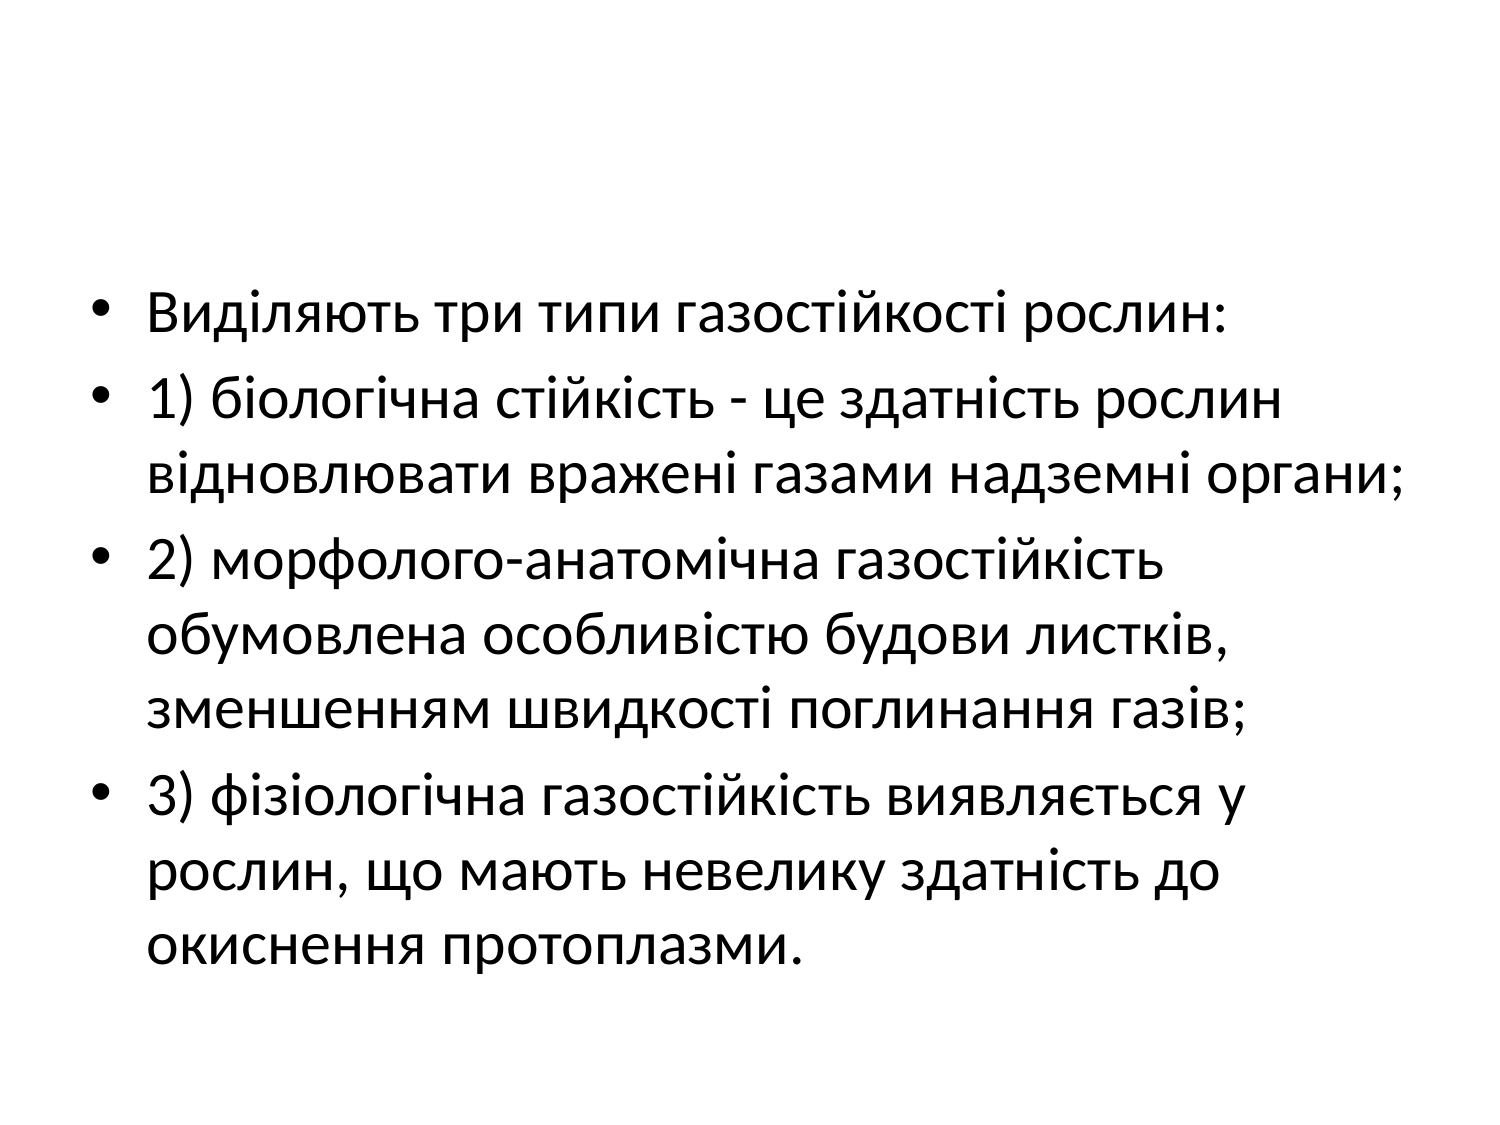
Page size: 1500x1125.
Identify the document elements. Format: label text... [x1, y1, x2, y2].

list Виділяють три типи газостійкості рослин: 1) біологічна стійкість - це здатність рослин відновлювати вражені газами надземні органи; 2) морфолого-анатомічна газостійкість обумовлена особливістю будови листків, зменшенням швидкості поглинання газів; 3) фізіологічна газостійкість виявляється у рослин, що мають невелику здатність до окиснення протоплазми. [75, 262, 1425, 1005]
